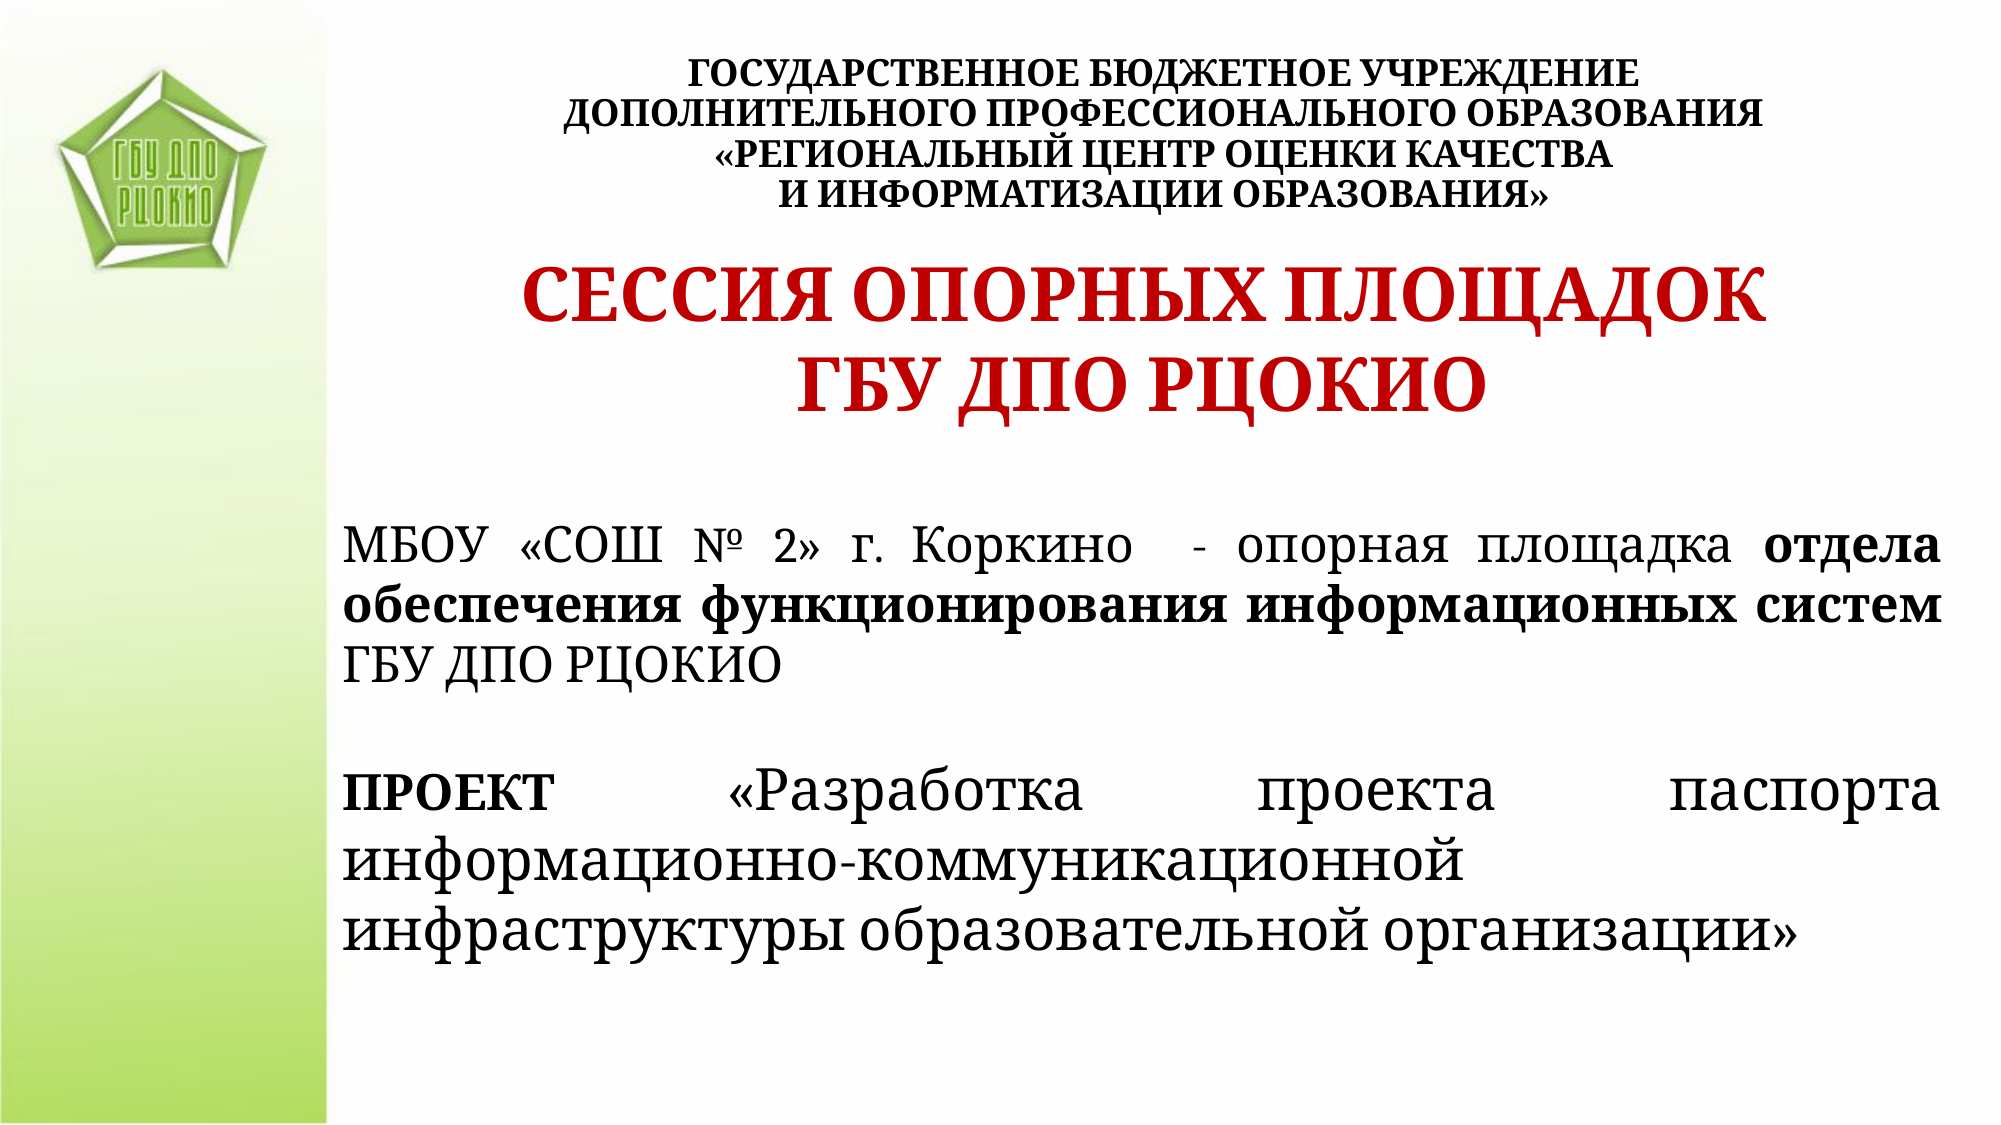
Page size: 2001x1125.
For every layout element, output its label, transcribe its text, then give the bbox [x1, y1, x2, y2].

picture [0, 0, 2001, 1125]
text_box МБОУ «СОШ № 2» г. Коркино - опорная площадка отдела обеспечения функционирования информационных систем ГБУ ДПО РЦОКИО ПРОЕКТ «Разработка проекта паспорта информационно-коммуникационной инфраструктуры образовательной организации» [327, 504, 1958, 970]
text_box ГОСУДАРСТВЕННОЕ БЮДЖЕТНОЕ УЧРЕЖДЕНИЕ ДОПОЛНИТЕЛЬНОГО ПРОФЕССИОНАЛЬНОГО ОБРАЗОВАНИЯ «РЕГИОНАЛЬНЫЙ ЦЕНТР ОЦЕНКИ КАЧЕСТВА И ИНФОРМАТИЗАЦИИ ОБРАЗОВАНИЯ» [327, 46, 2000, 226]
text_box СЕССИЯ ОПОРНЫХ ПЛОЩАДОК ГБУ ДПО РЦОКИО [495, 238, 1792, 434]
